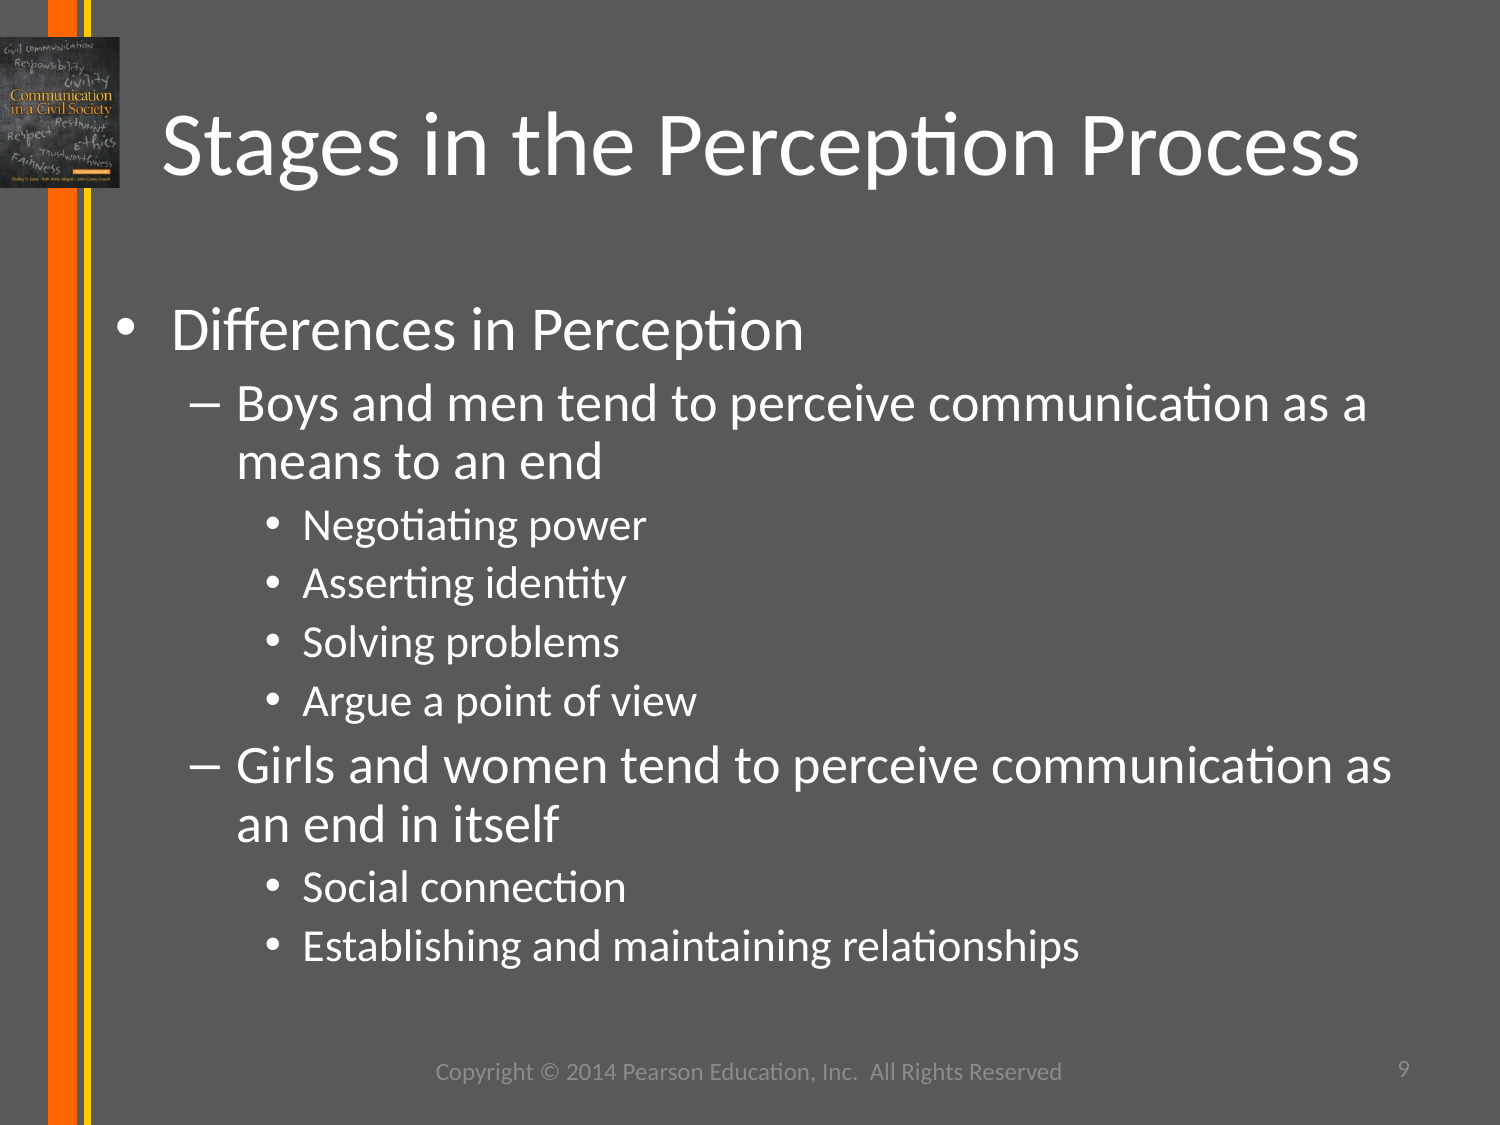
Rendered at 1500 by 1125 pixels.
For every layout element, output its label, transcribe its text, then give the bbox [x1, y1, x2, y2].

picture [0, 37, 120, 188]
footer Copyright © 2014 Pearson Education, Inc. All Rights Reserved [75, 1037, 1425, 1103]
list Differences in Perception Boys and men tend to perceive communication as a means to an end Negotiating power Asserting identity Solving problems Argue a point of view Girls and women tend to perceive communication as an end in itself Social connection Establishing and maintaining relationships [99, 262, 1426, 1006]
slide_number 9 [1074, 1037, 1425, 1098]
title Stages in the Perception Process [99, 44, 1426, 233]
